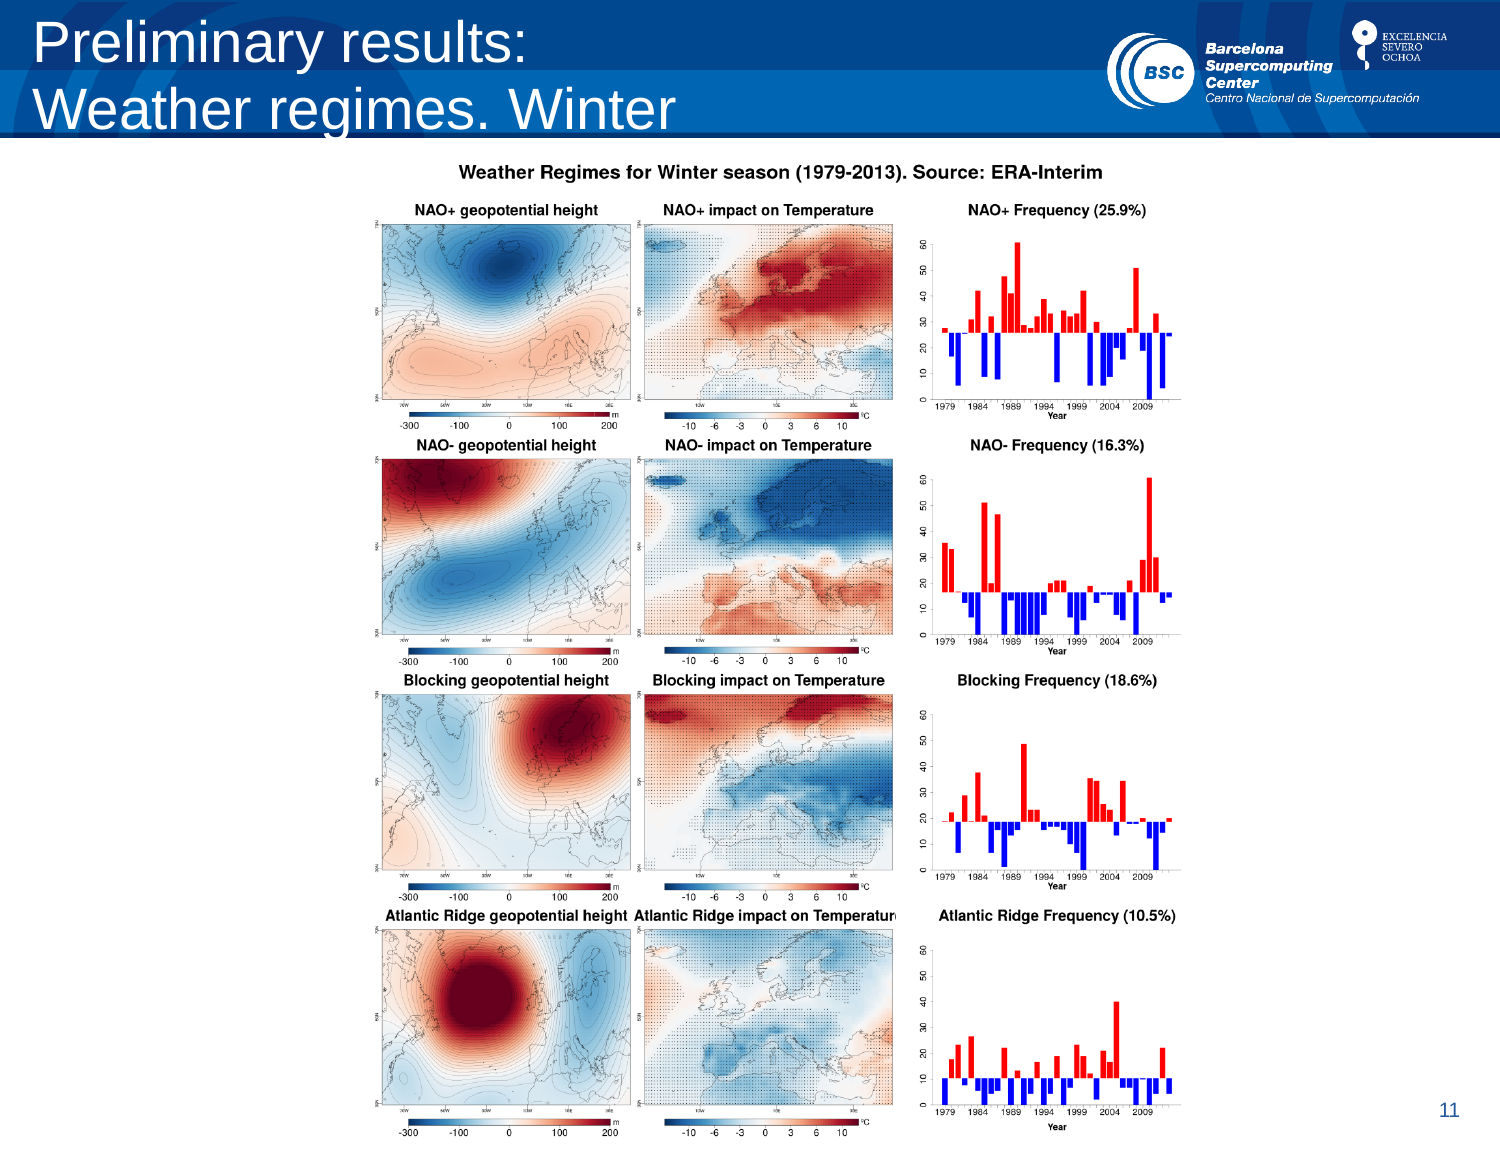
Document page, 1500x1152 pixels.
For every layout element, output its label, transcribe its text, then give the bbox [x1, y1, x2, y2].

picture [371, 150, 1184, 1152]
title Preliminary results: Weather regimes. Winter [17, 0, 1057, 115]
picture [0, 0, 1500, 138]
